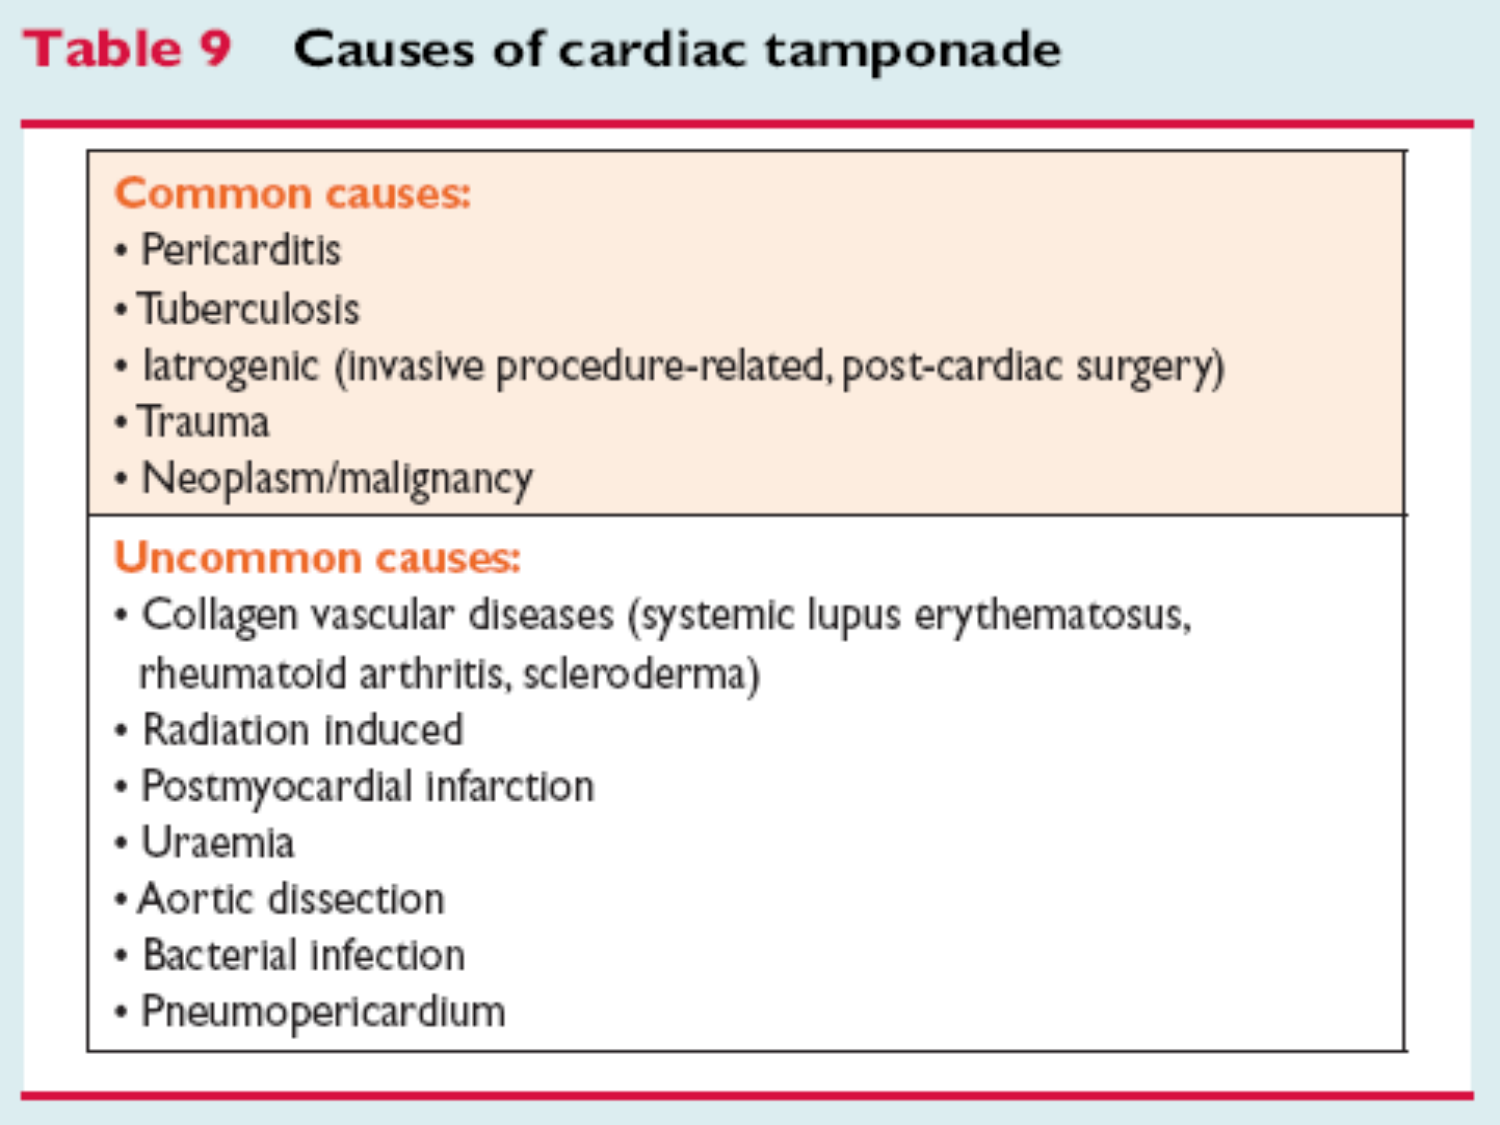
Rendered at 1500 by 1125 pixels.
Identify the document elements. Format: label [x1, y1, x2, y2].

list [0, 0, 1500, 1125]
